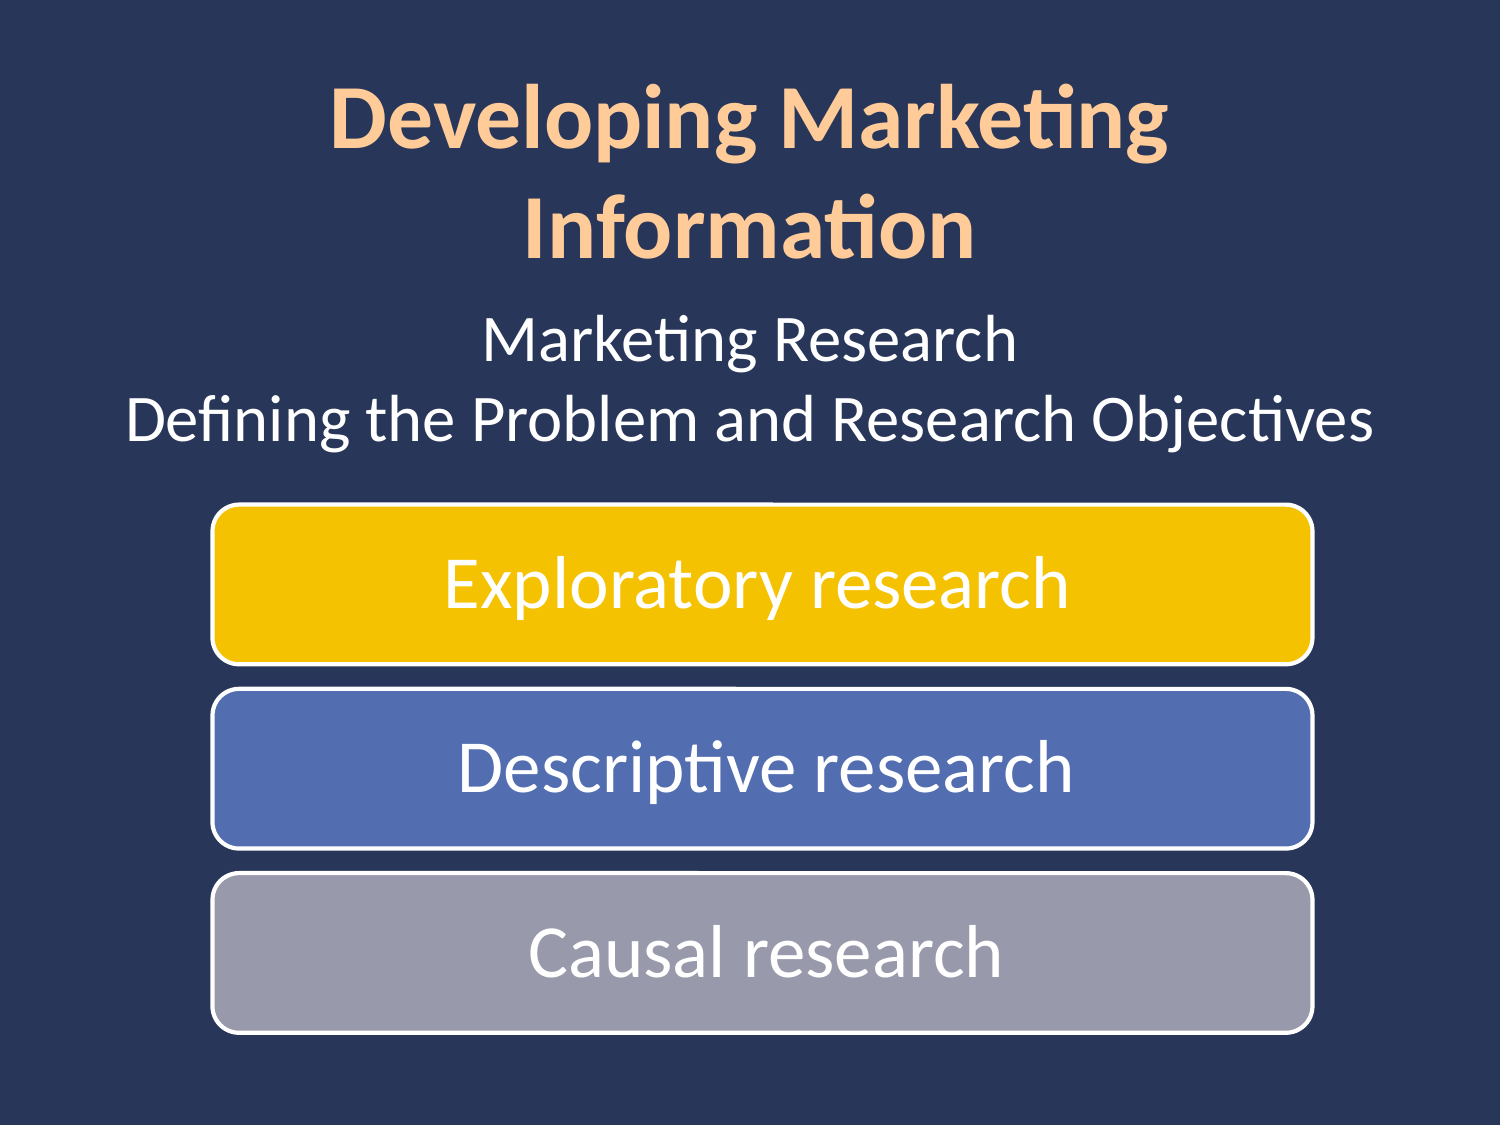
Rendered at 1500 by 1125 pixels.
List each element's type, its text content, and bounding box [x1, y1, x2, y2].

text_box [212, 499, 1313, 1038]
text_box Marketing Research Defining the Problem and Research Objectives [0, 287, 1500, 400]
text_box Developing Marketing Information [112, 50, 1388, 238]
